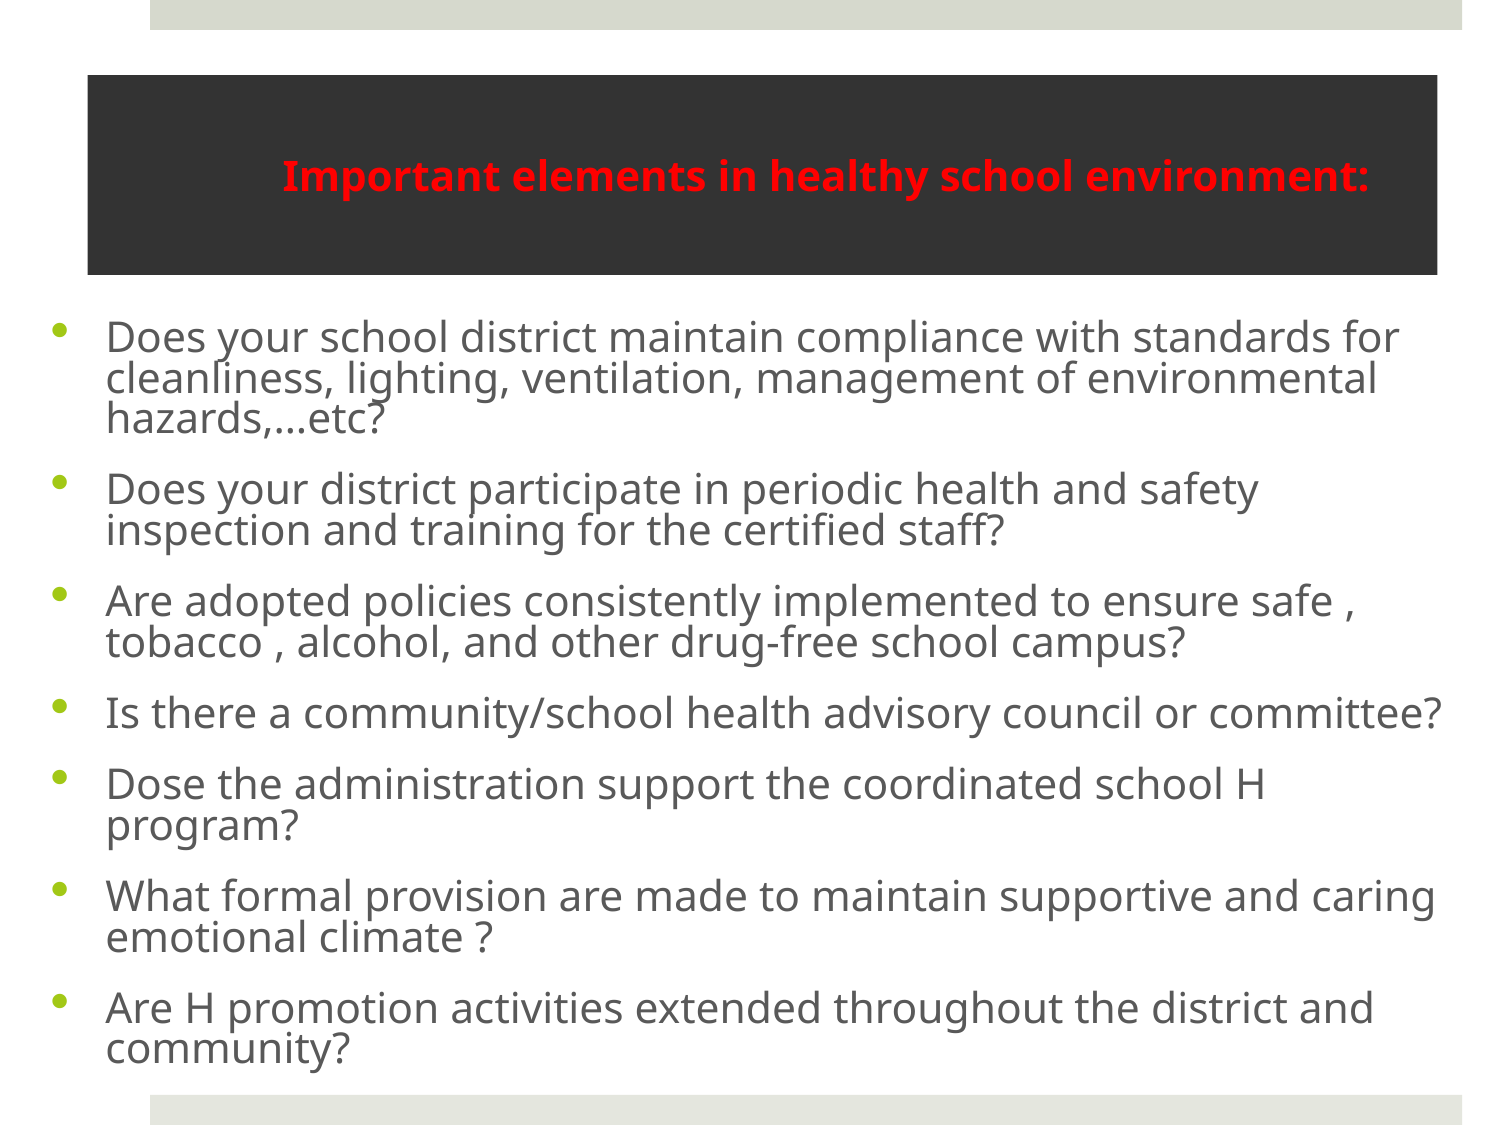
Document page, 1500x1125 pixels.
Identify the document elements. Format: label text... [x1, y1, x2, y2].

list Does your school district maintain compliance with standards for cleanliness, lighting, ventilation, management of environmental hazards,…etc? Does your district participate in periodic health and safety inspection and training for the certified staff? Are adopted policies consistently implemented to ensure safe , tobacco , alcohol, and other drug-free school campus? Is there a community/school health advisory council or committee? Dose the administration support the coordinated school H program? What formal provision are made to maintain supportive and caring emotional climate ? Are H promotion activities extended throughout the district and community? [37, 312, 1463, 1125]
title Important elements in healthy school environment: [87, 75, 1438, 275]
